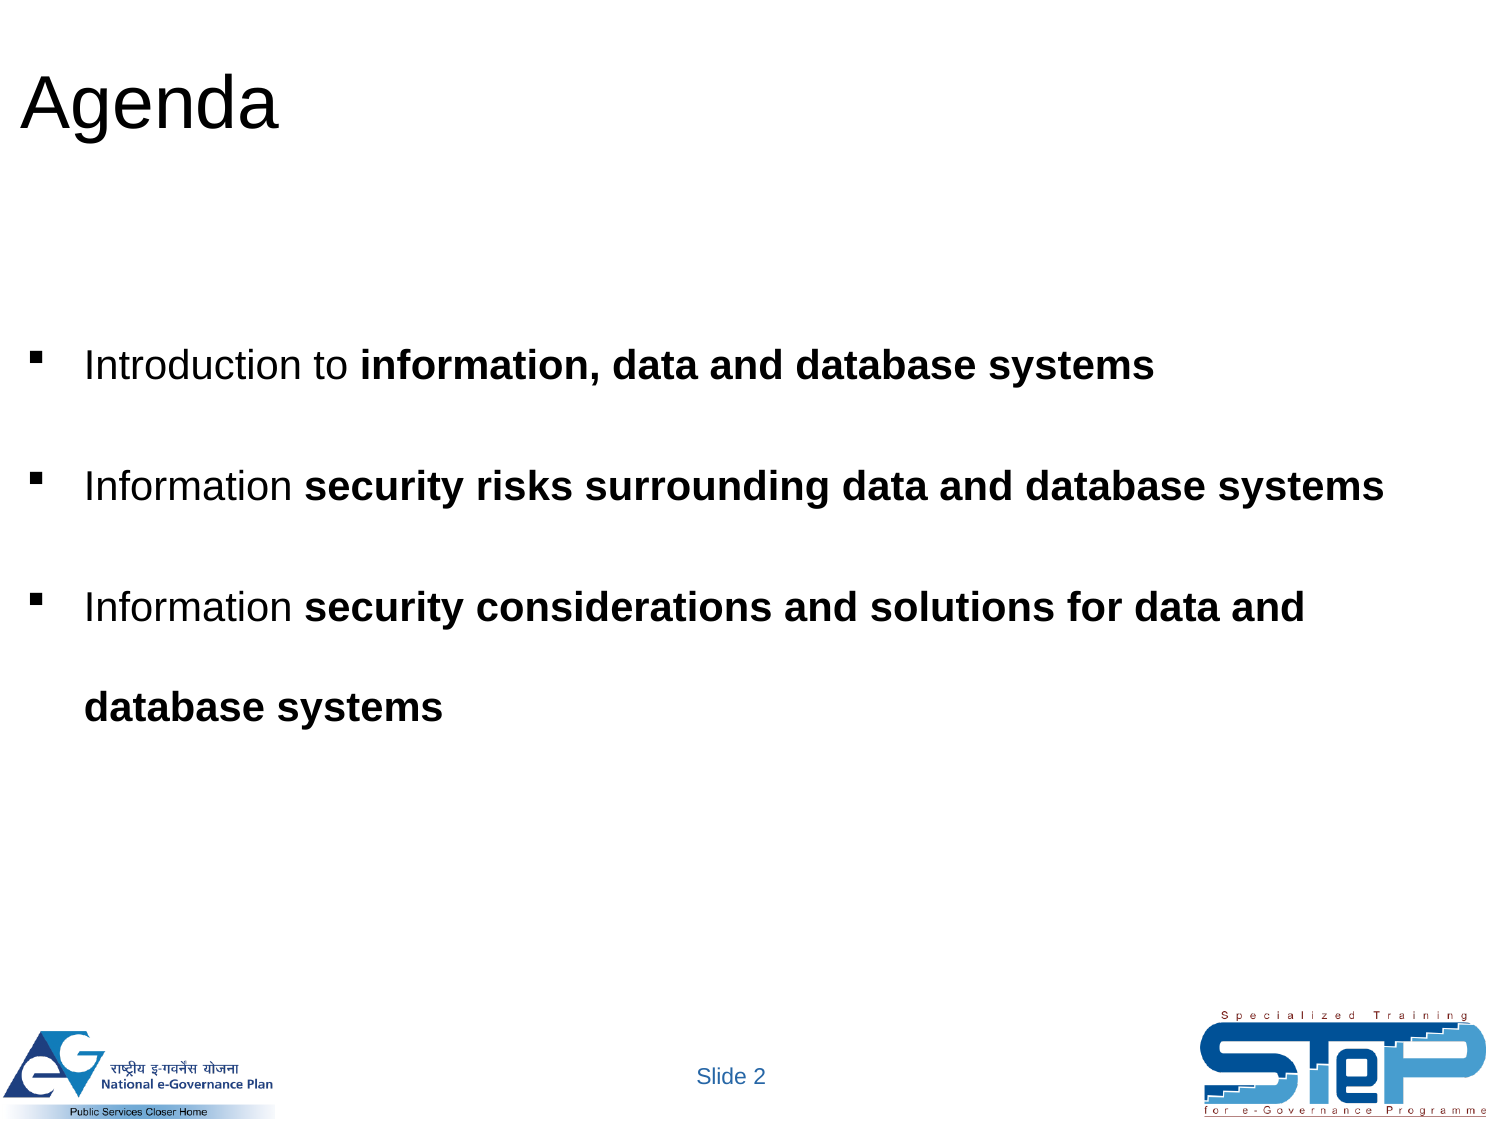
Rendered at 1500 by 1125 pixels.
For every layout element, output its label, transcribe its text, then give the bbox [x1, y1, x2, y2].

title Agenda [20, 35, 1465, 170]
picture [1200, 1011, 1486, 1117]
picture [2, 1031, 275, 1119]
subtitle Introduction to information, data and database systems Information security risks surrounding data and database systems Information security considerations and solutions for data and database systems [26, 287, 1471, 1000]
